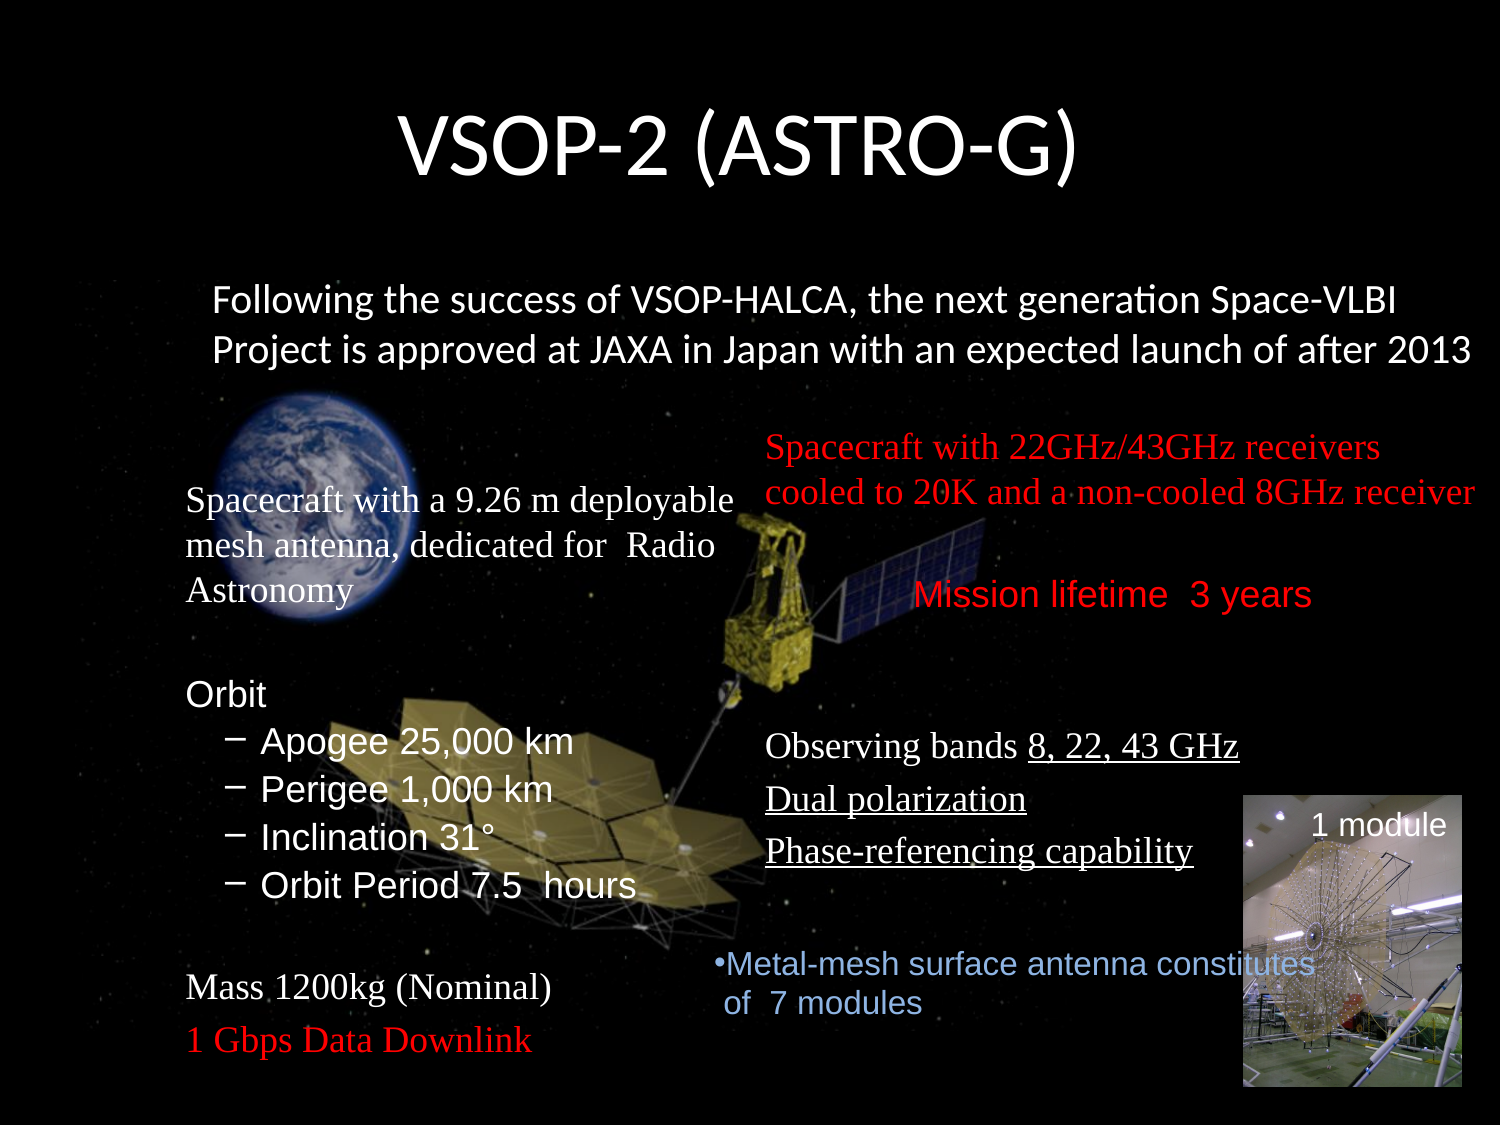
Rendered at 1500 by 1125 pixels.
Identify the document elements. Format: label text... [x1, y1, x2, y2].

text_box Following the success of VSOP-HALCA, the next generation Space-VLBI Project is approved at JAXA in Japan with an expected launch of after 2013 [197, 264, 1488, 379]
text_box Spacecraft with a 9.26 m deployable mesh antenna, dedicated for Radio Astronomy Orbit Apogee 25,000 km Perigee 1,000 km Inclination 31° Orbit Period 7.5 hours Mass 1200kg (Nominal) 1 Gbps Data Downlink [170, 1038, 750, 1067]
picture [74, 280, 1075, 1031]
text_box Observing bands 8, 22, 43 GHz Dual polarization Phase-referencing capability [1079, 713, 1500, 879]
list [1242, 795, 1462, 1088]
title VSOP-2 (ASTRO-G) [75, 45, 1425, 233]
text_box Spacecraft with 22GHz/43GHz receivers cooled to 20K and a non-cooled 8GHz receiver [1079, 414, 1500, 520]
text_box Metal-mesh surface antenna constitutes of 7 modules [1079, 934, 1237, 1029]
text_box Mission lifetime 3 years [1079, 562, 1328, 623]
